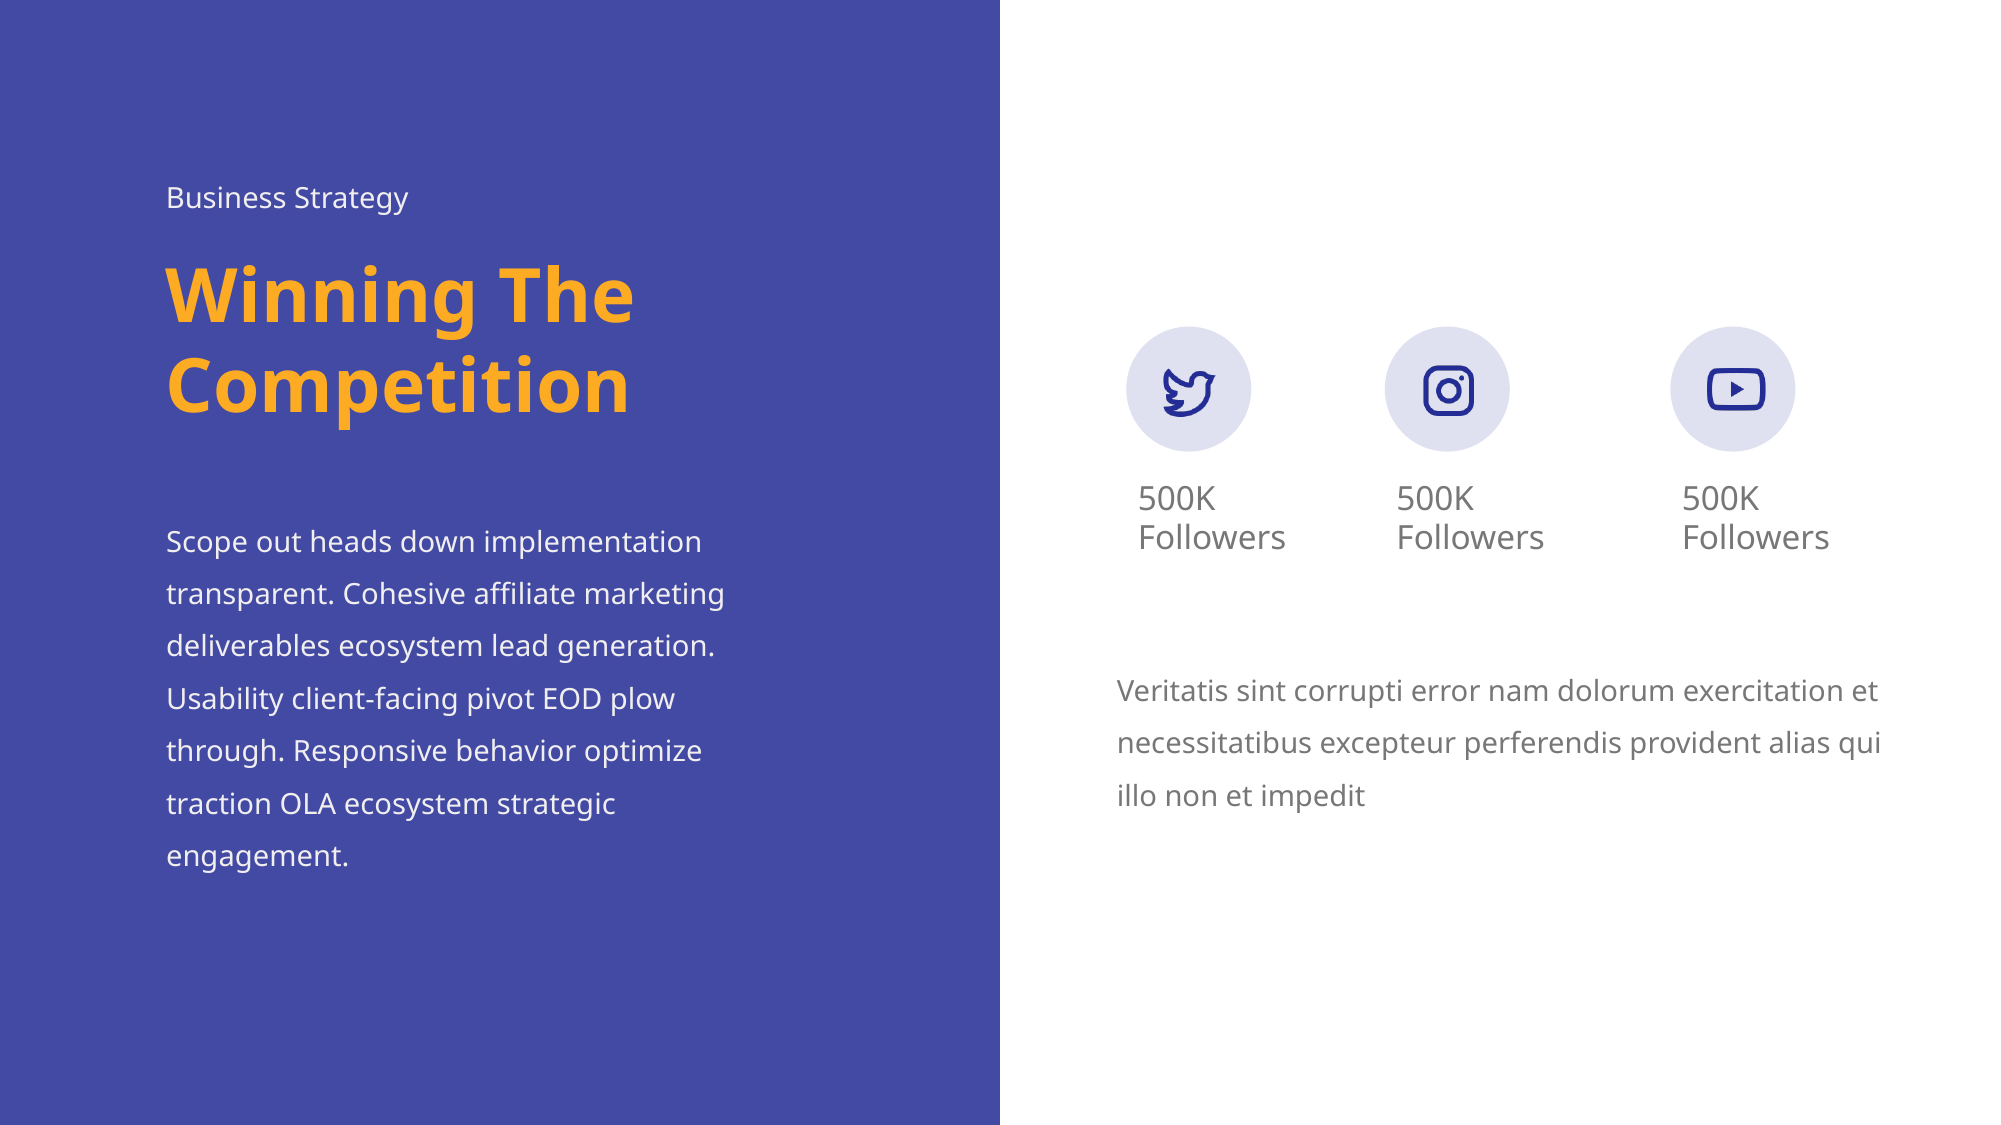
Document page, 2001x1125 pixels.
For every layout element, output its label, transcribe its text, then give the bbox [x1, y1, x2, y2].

text_box 500K Followers [1667, 469, 1859, 564]
picture [1413, 360, 1474, 421]
text_box [1125, 325, 1253, 453]
text_box [1383, 325, 1511, 453]
text_box Veritatis sint corrupti error nam dolorum exercitation et necessitatibus excepteur perferendis provident alias qui illo non et impedit [1102, 647, 1921, 820]
text_box [1669, 325, 1797, 453]
text_box 500K Followers [1123, 469, 1315, 564]
picture [1704, 357, 1768, 421]
picture [0, 0, 1000, 1125]
text_box 500K Followers [1381, 469, 1574, 564]
picture [1158, 363, 1219, 424]
